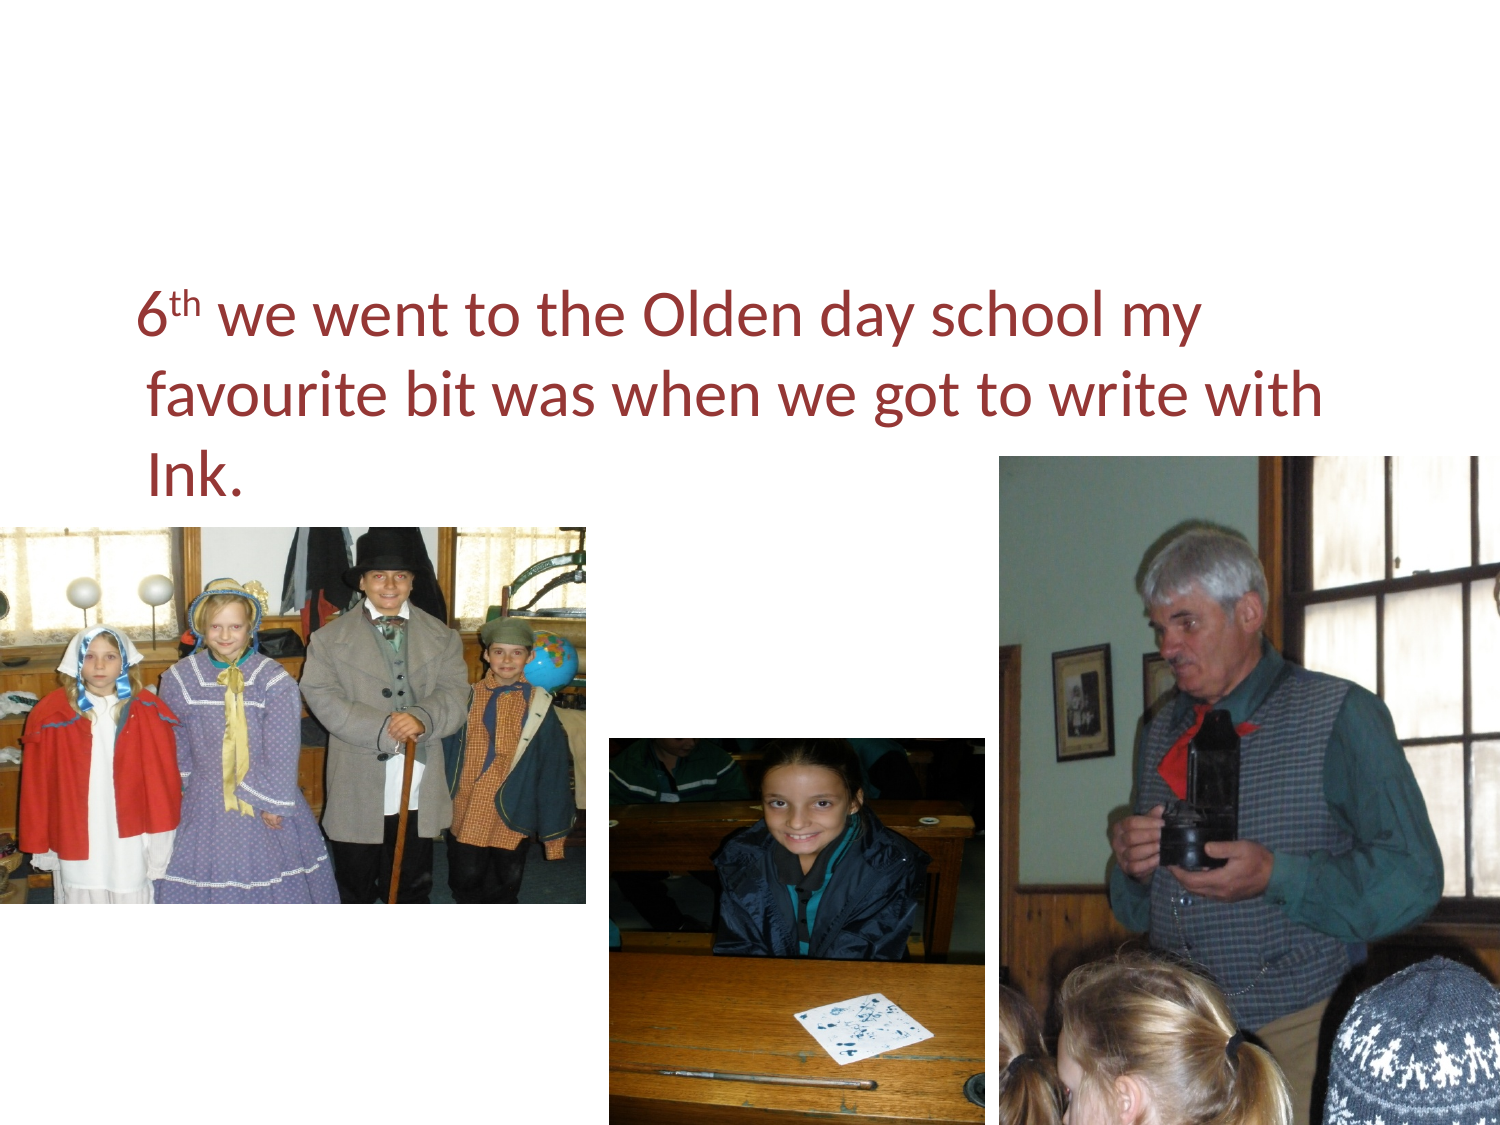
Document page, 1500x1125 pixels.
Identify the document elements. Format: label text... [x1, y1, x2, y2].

list 6th we went to the Olden day school my favourite bit was when we got to write with Ink. [75, 262, 1425, 1005]
picture [609, 737, 985, 1125]
picture [998, 456, 1500, 1125]
picture [0, 527, 587, 905]
